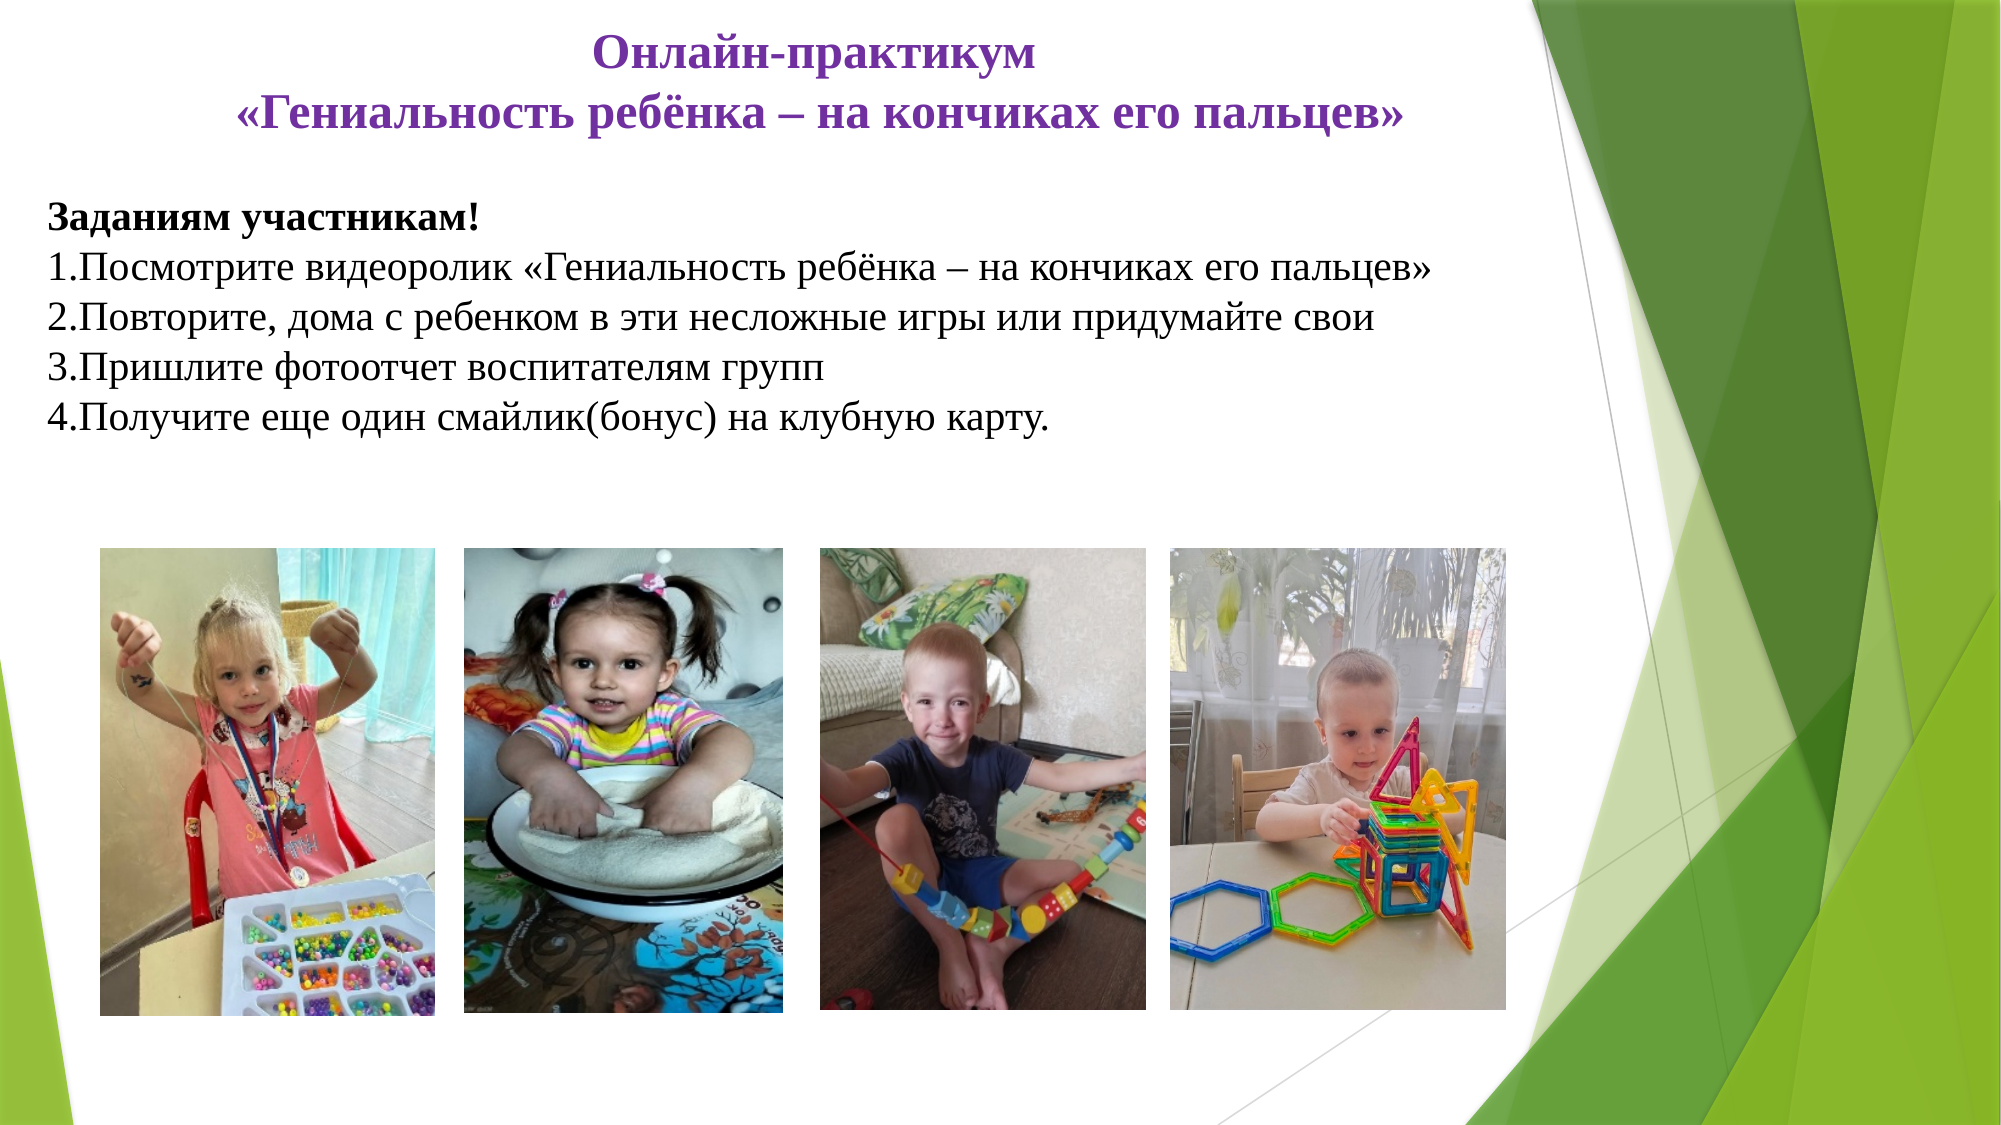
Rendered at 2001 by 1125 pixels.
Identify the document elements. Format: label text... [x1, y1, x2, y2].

picture [1169, 547, 1507, 1011]
picture [819, 547, 1146, 1011]
list Онлайн-практикум «Гениальность ребёнка – на кончиках его пальцев» Заданиям участникам! 1.Посмотрите видеоролик «Гениальность ребёнка – на кончиках его пальцев» 2.Повторите, дома с ребенком в эти несложные игры или придумайте свои 3.Пришлите фотоотчет воспитателям групп 4.Получите еще один смайлик(бонус) на клубную карту. [32, 11, 1609, 1013]
picture [463, 547, 783, 1014]
picture [99, 547, 435, 1017]
